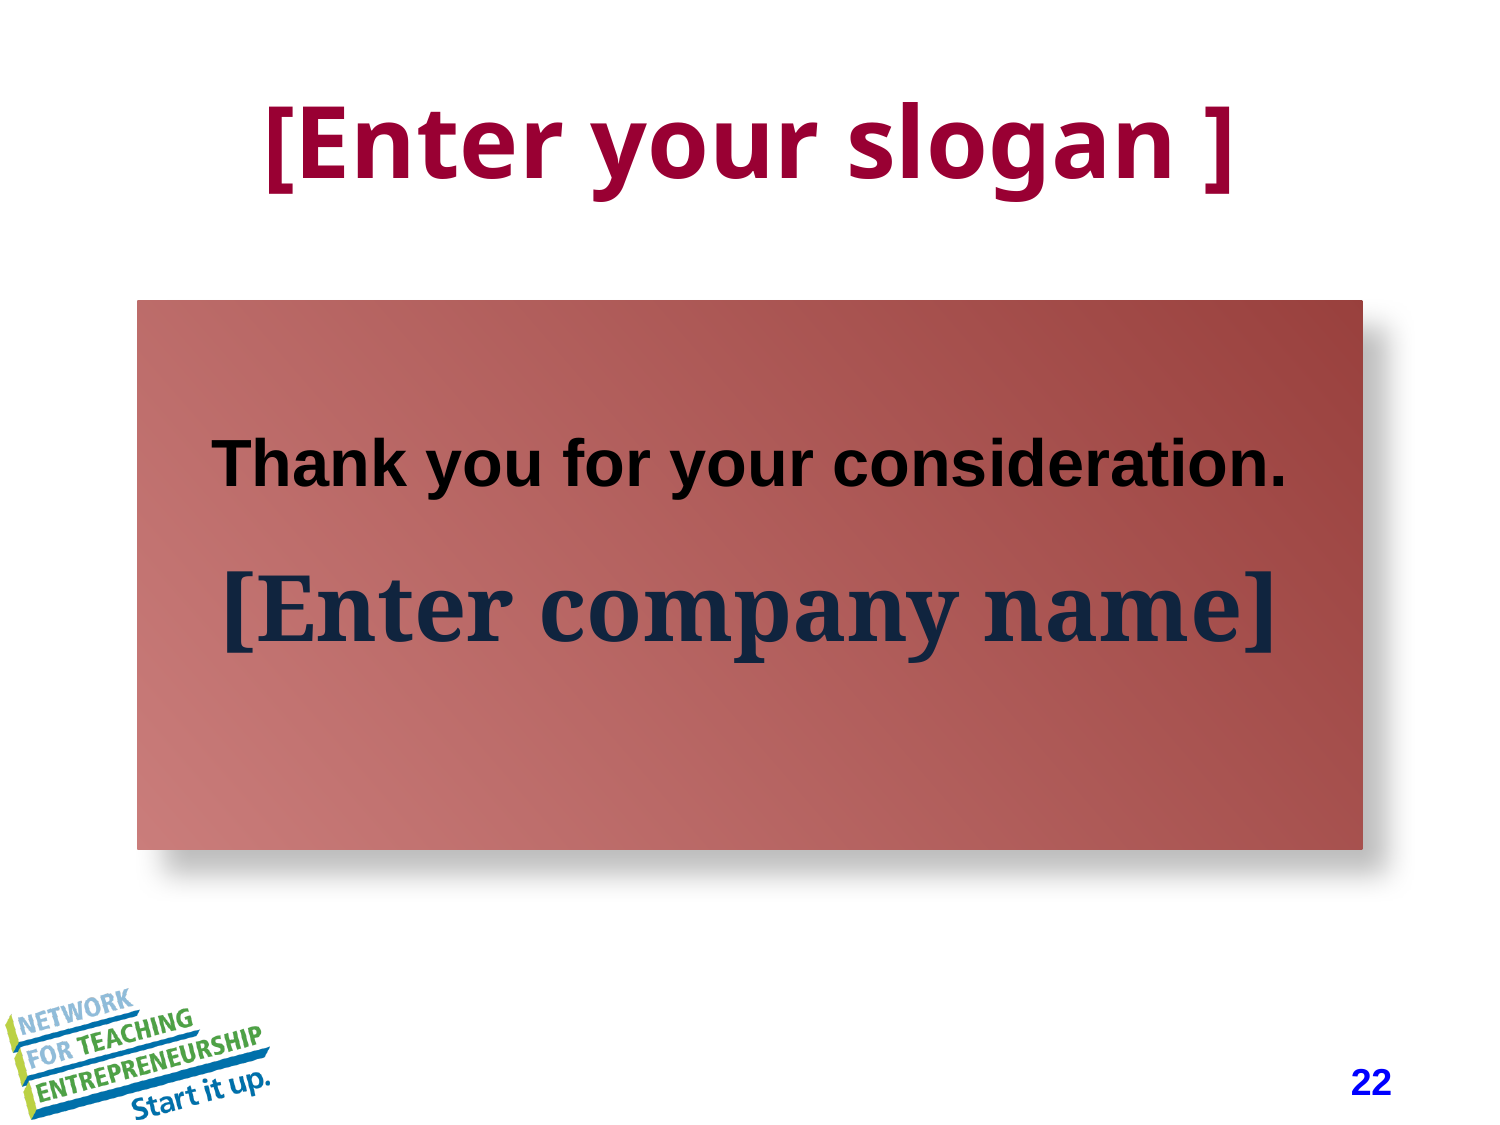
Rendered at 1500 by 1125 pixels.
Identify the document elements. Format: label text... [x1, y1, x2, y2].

title [Enter your slogan ] [74, 44, 1426, 233]
text_box Thank you for your consideration. [Enter company name] [137, 299, 1363, 850]
picture [37, 1050, 270, 1120]
picture [5, 987, 270, 1120]
